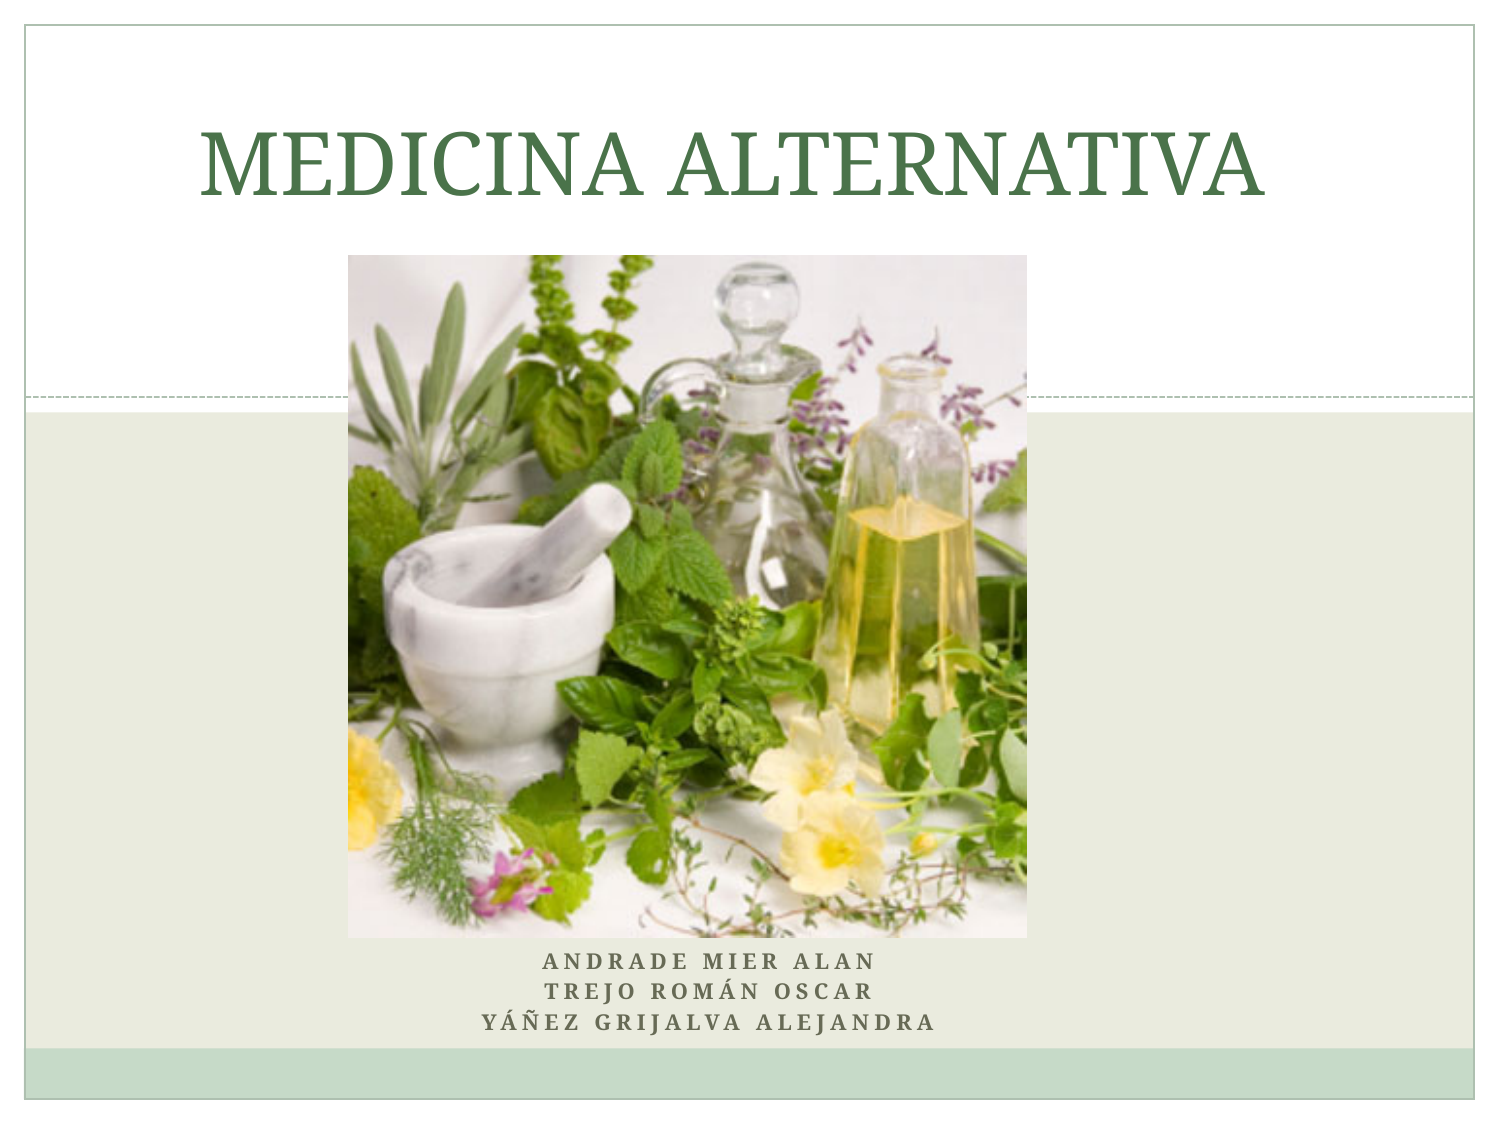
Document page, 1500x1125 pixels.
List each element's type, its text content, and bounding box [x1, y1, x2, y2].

picture [348, 255, 1027, 938]
title MEDICINA ALTERNATIVA [112, 90, 1353, 220]
subtitle Andrade Mier Alan Trejo Román Oscar Yáñez Grijalva Alejandra [183, 940, 1233, 1071]
